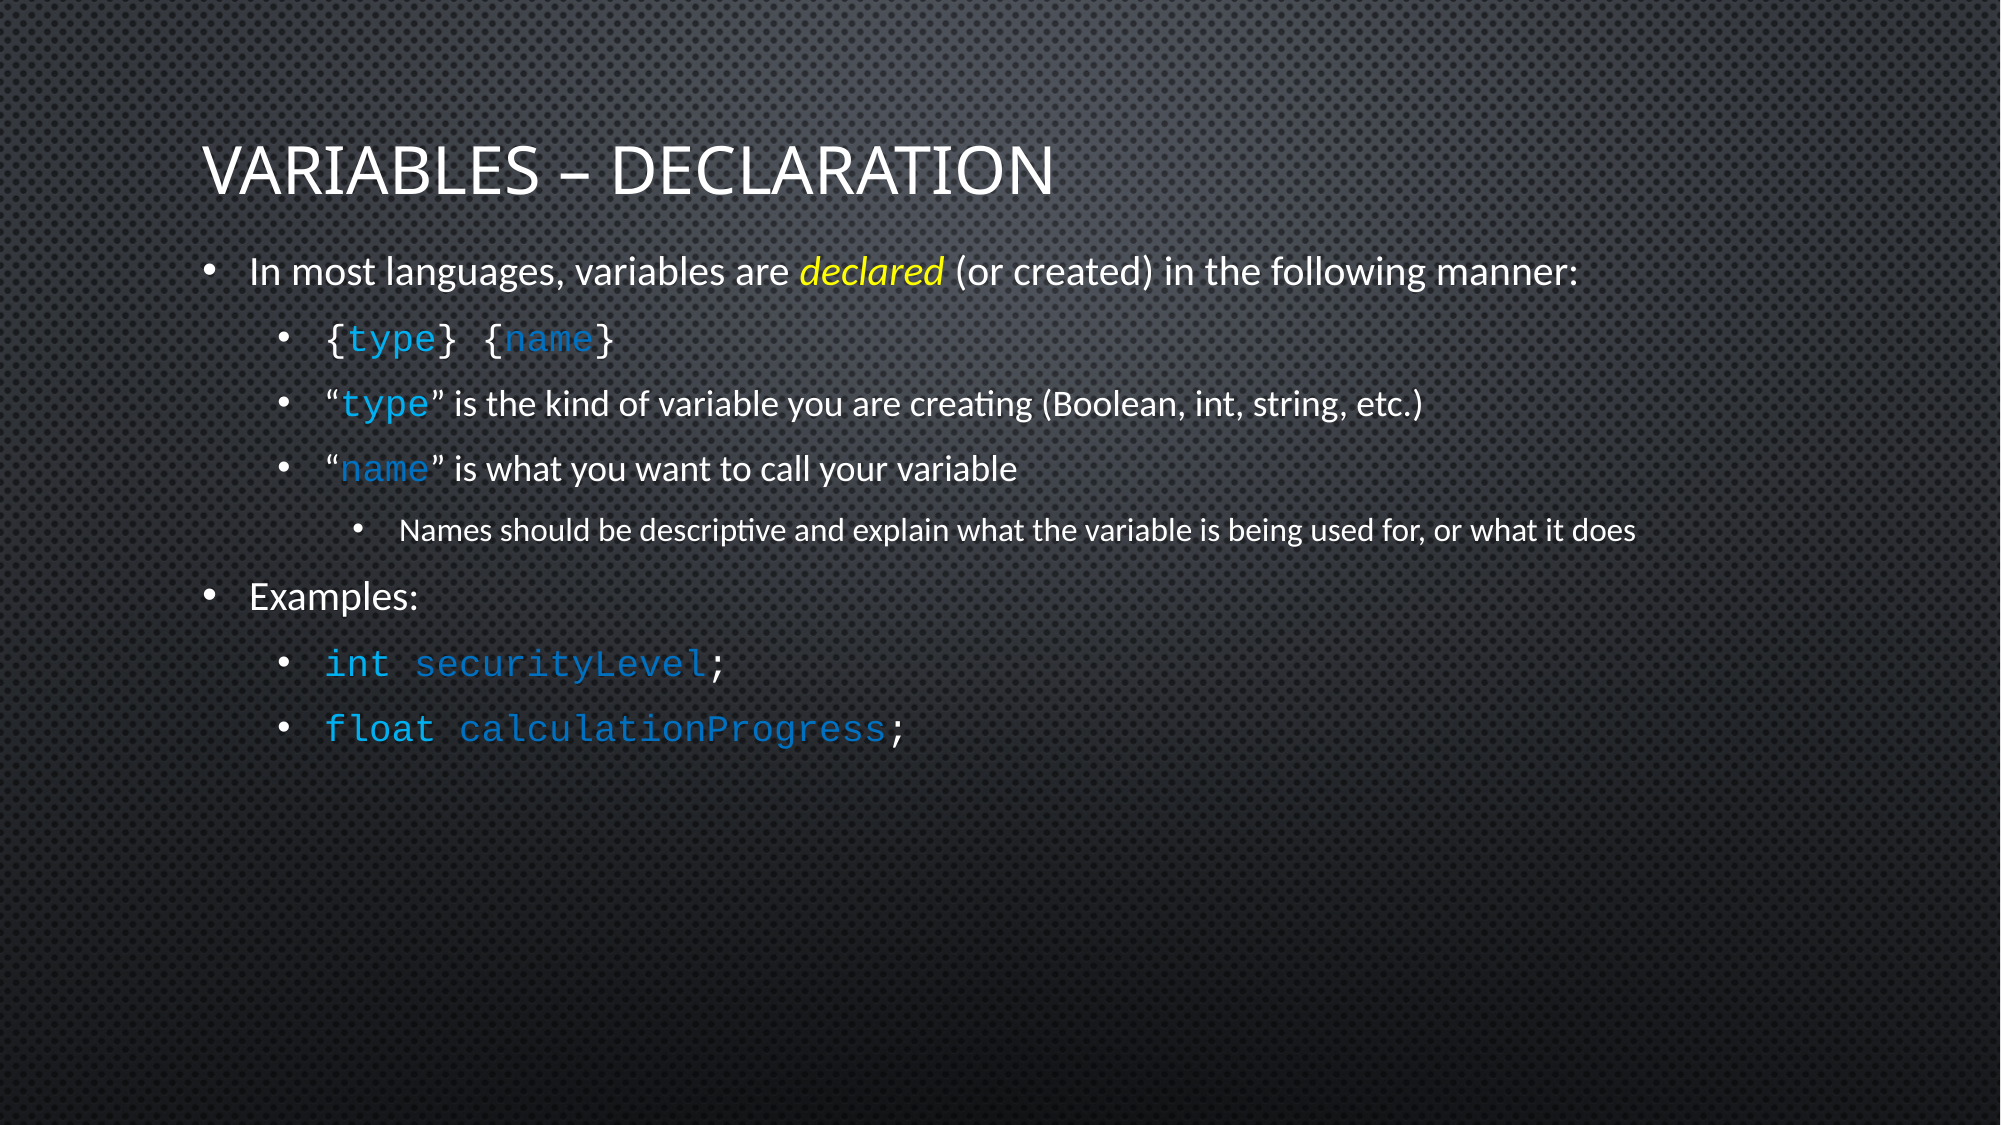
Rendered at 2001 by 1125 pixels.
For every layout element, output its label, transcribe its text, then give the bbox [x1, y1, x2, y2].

title Variables – Declaration [187, 99, 1813, 236]
list In most languages, variables are declared (or created) in the following manner: {type} {name} “type” is the kind of variable you are creating (Boolean, int, string, etc.) “name” is what you want to call your variable Names should be descriptive and explain what the variable is being used for, or what it does Examples: int securityLevel; float calculationProgress; [187, 236, 1813, 950]
